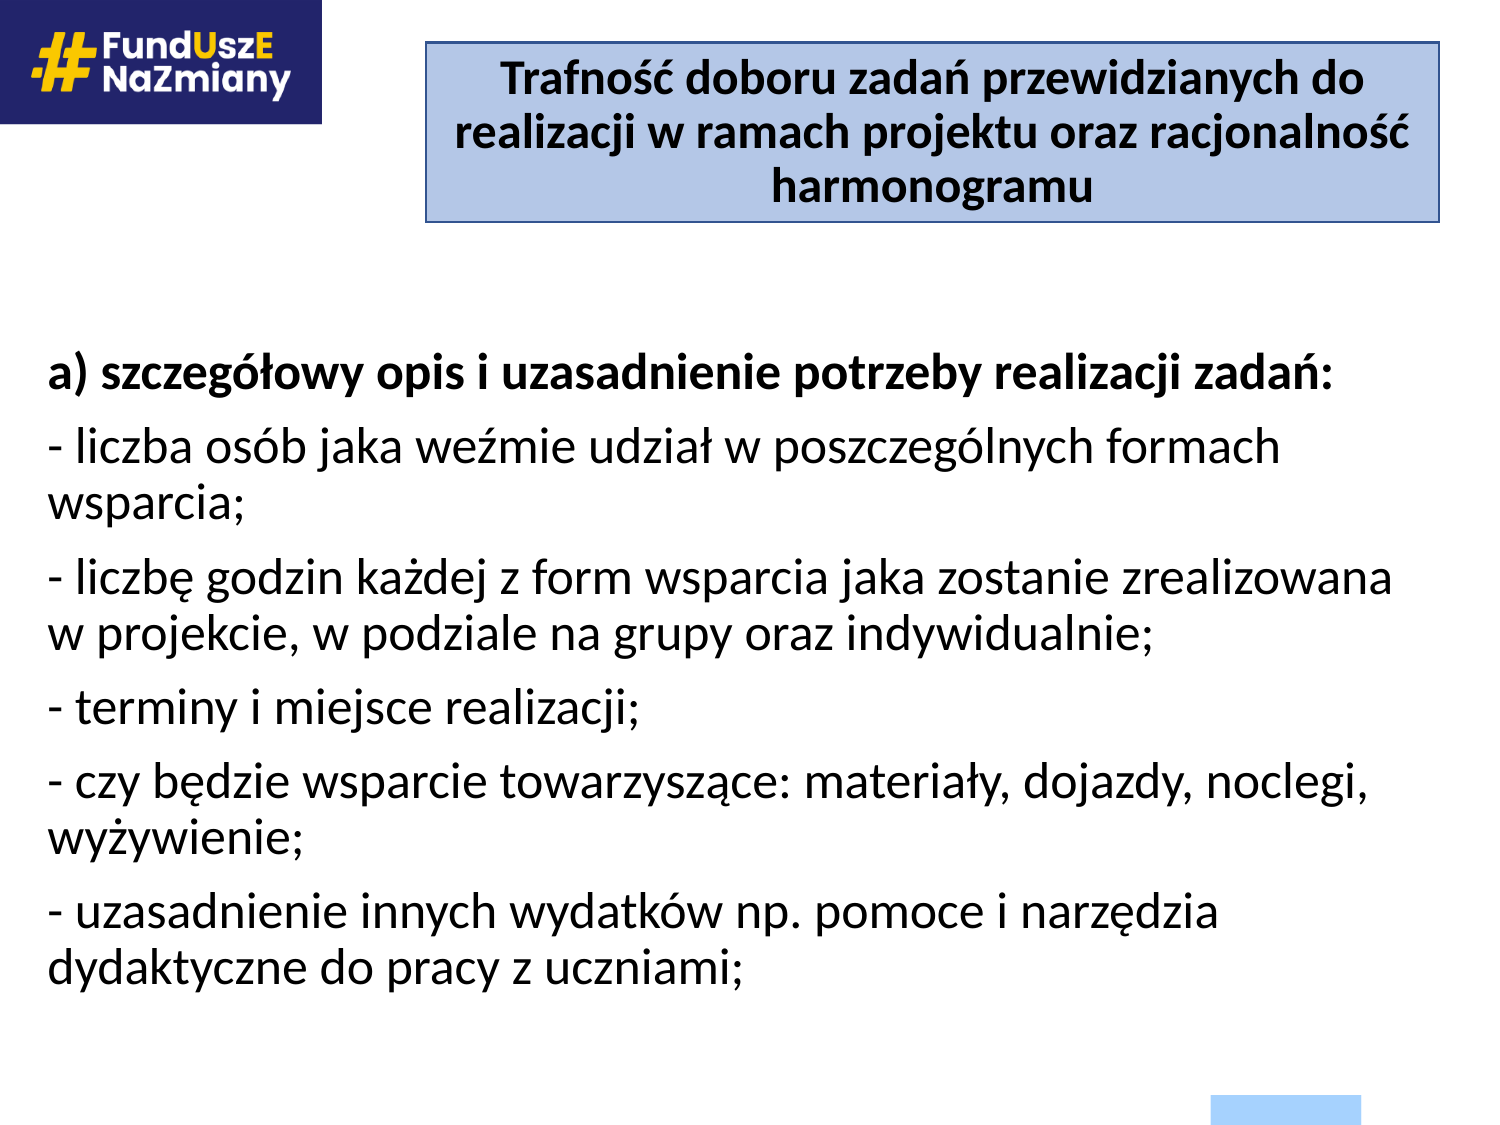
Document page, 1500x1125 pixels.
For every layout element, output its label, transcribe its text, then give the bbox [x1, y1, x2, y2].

picture [0, 0, 1500, 1125]
list a) szczegółowy opis i uzasadnienie potrzeby realizacji zadań: - liczba osób jaka weźmie udział w poszczególnych formach wsparcia; - liczbę godzin każdej z form wsparcia jaka zostanie zrealizowana w projekcie, w podziale na grupy oraz indywidualnie; - terminy i miejsce realizacji; - czy będzie wsparcie towarzyszące: materiały, dojazdy, noclegi, wyżywienie; - uzasadnienie innych wydatków np. pomoce i narzędzia dydaktyczne do pracy z uczniami; [32, 337, 1440, 1048]
title Trafność doboru zadań przewidzianych do realizacji w ramach projektu oraz racjonalność harmonogramu [425, 41, 1440, 223]
